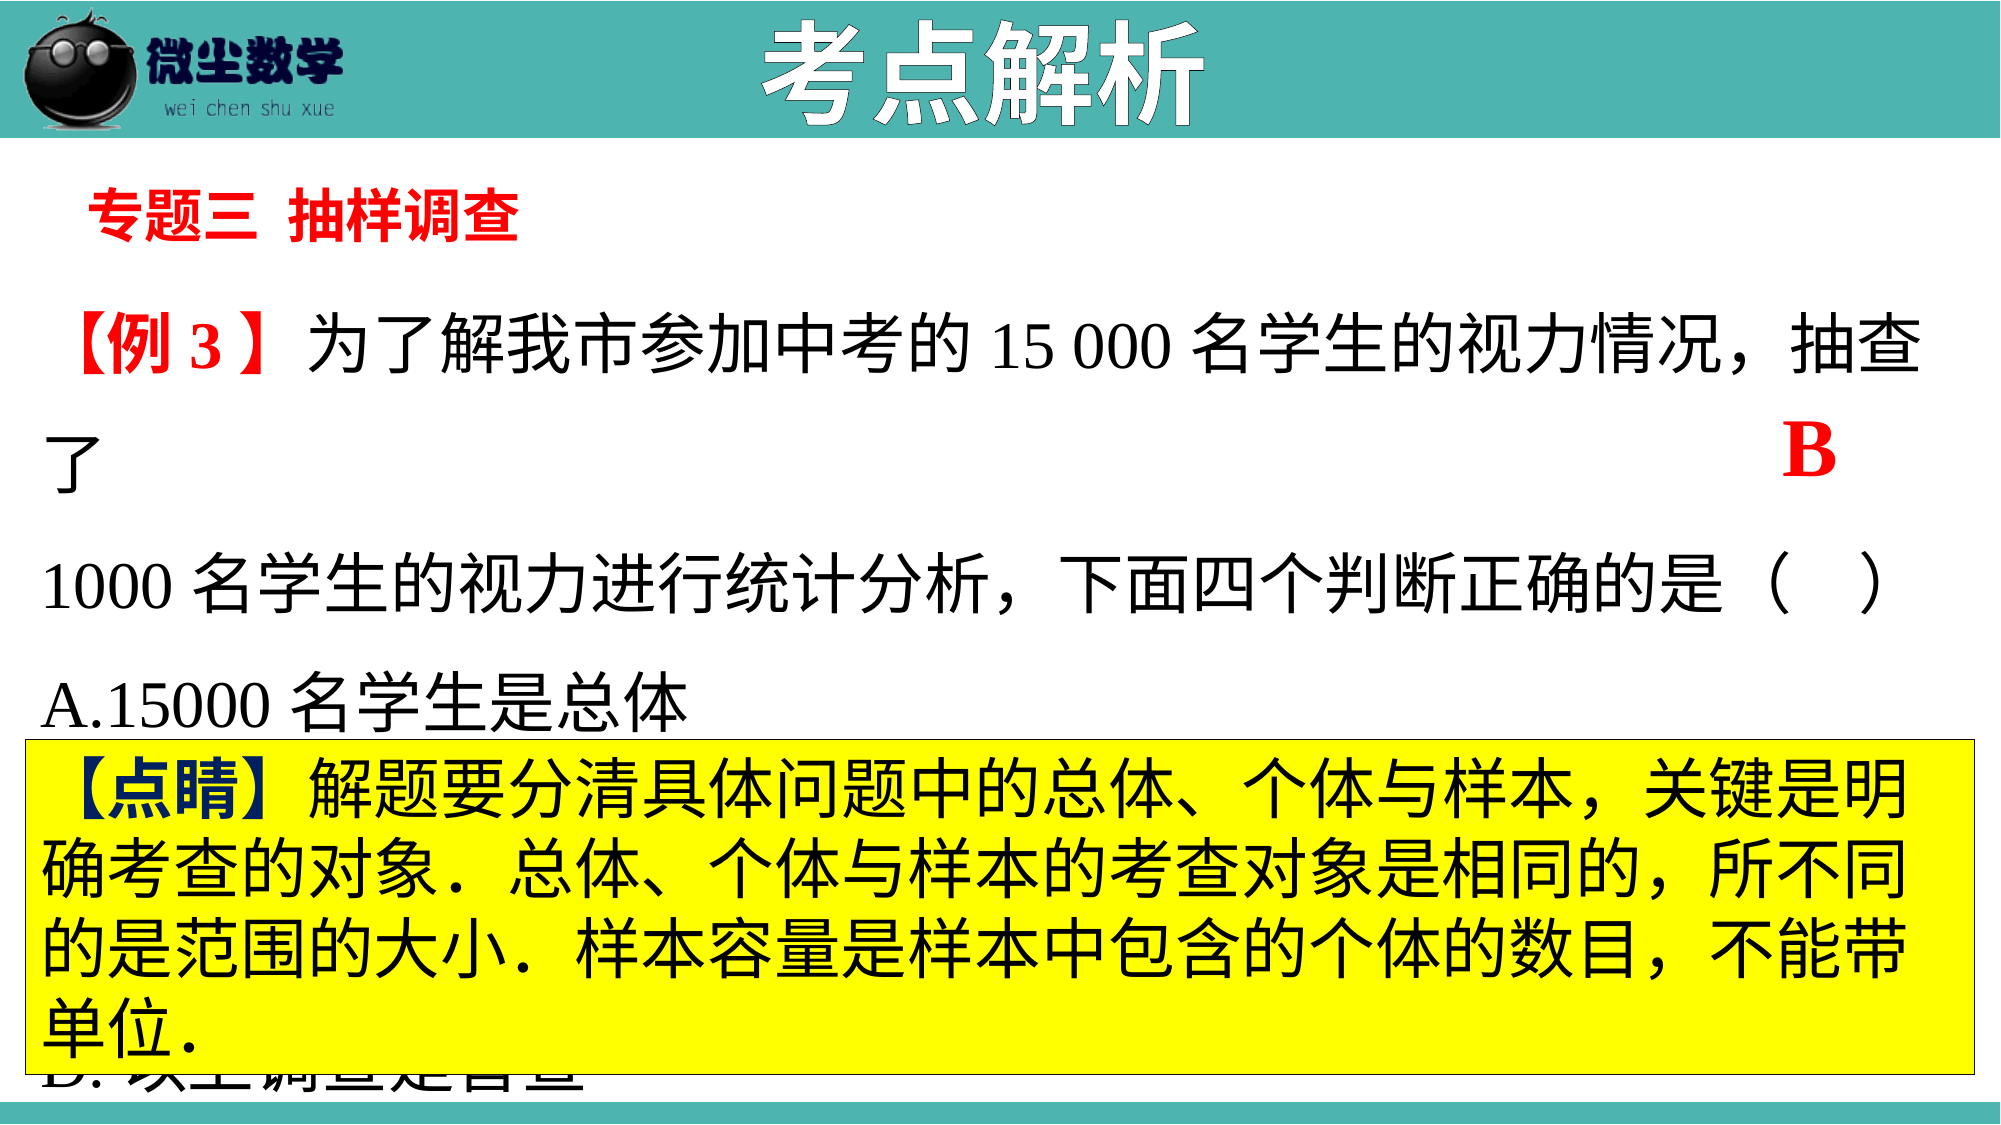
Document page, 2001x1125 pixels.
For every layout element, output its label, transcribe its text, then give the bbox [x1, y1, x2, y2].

text_box 专题三 抽样调查 [71, 172, 536, 254]
text_box 【例3】为了解我市参加中考的15 000名学生的视力情况，抽查了 1000名学生的视力进行统计分析，下面四个判断正确的是（ ） A.15000名学生是总体 B.1000名学生的视力是总体的一个样本 C.每名学生是总体的一个个体 D.以上调查是普查 [25, 254, 1975, 739]
text_box 考点解析 [742, 0, 1223, 146]
picture [0, 1, 2001, 1124]
text_box B [1768, 385, 1854, 501]
text_box 【例3】为了解我市参加中考的15 000名学生的视力情况，抽查了 1000名学生的视力进行统计分析，下面四个判断正确的是（ ） A.15000名学生是总体 B.1000名学生的视力是总体的一个样本 C.每名学生是总体的一个个体 D.以上调查是普查 [25, 1075, 1975, 1109]
text_box 【点睛】解题要分清具体问题中的总体、个体与样本，关键是明确考查的对象．总体、个体与样本的考查对象是相同的，所不同的是范围的大小．样本容量是样本中包含的个体的数目，不能带单位． [25, 739, 1975, 1075]
